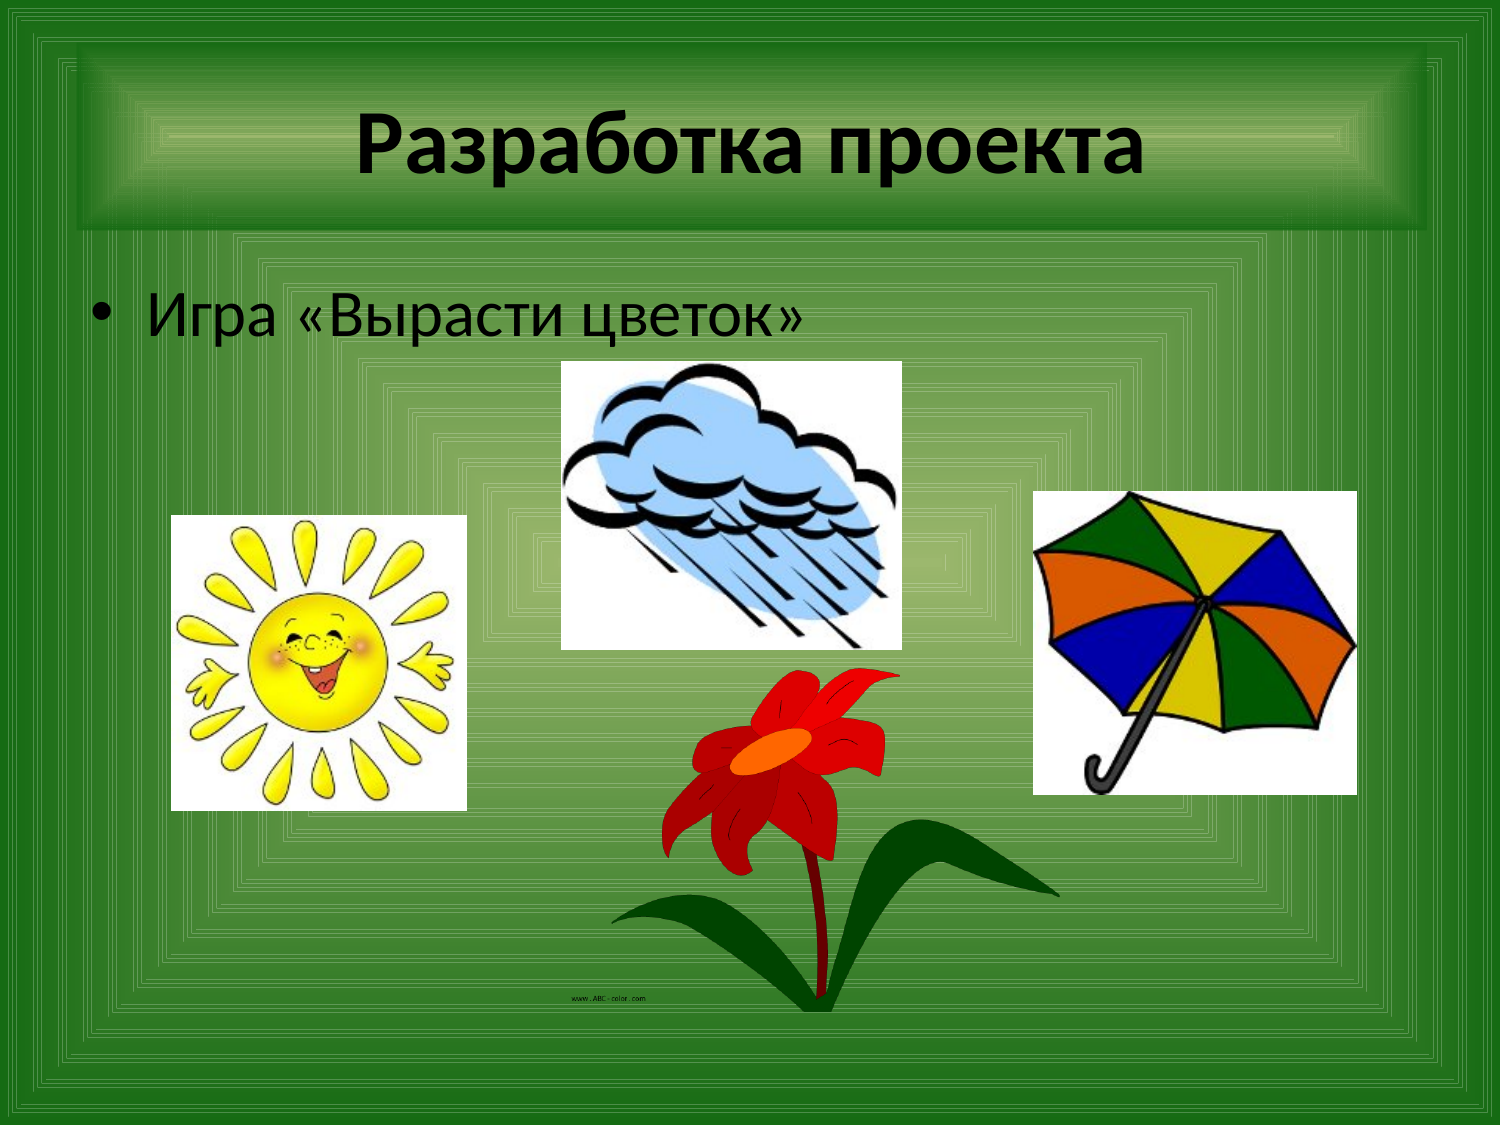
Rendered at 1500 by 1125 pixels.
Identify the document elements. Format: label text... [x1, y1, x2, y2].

picture [560, 361, 902, 650]
list Игра «Вырасти цветок» [75, 262, 1425, 1005]
picture [170, 514, 467, 811]
picture [560, 491, 1358, 1012]
title Разработка проекта [76, 42, 1427, 231]
